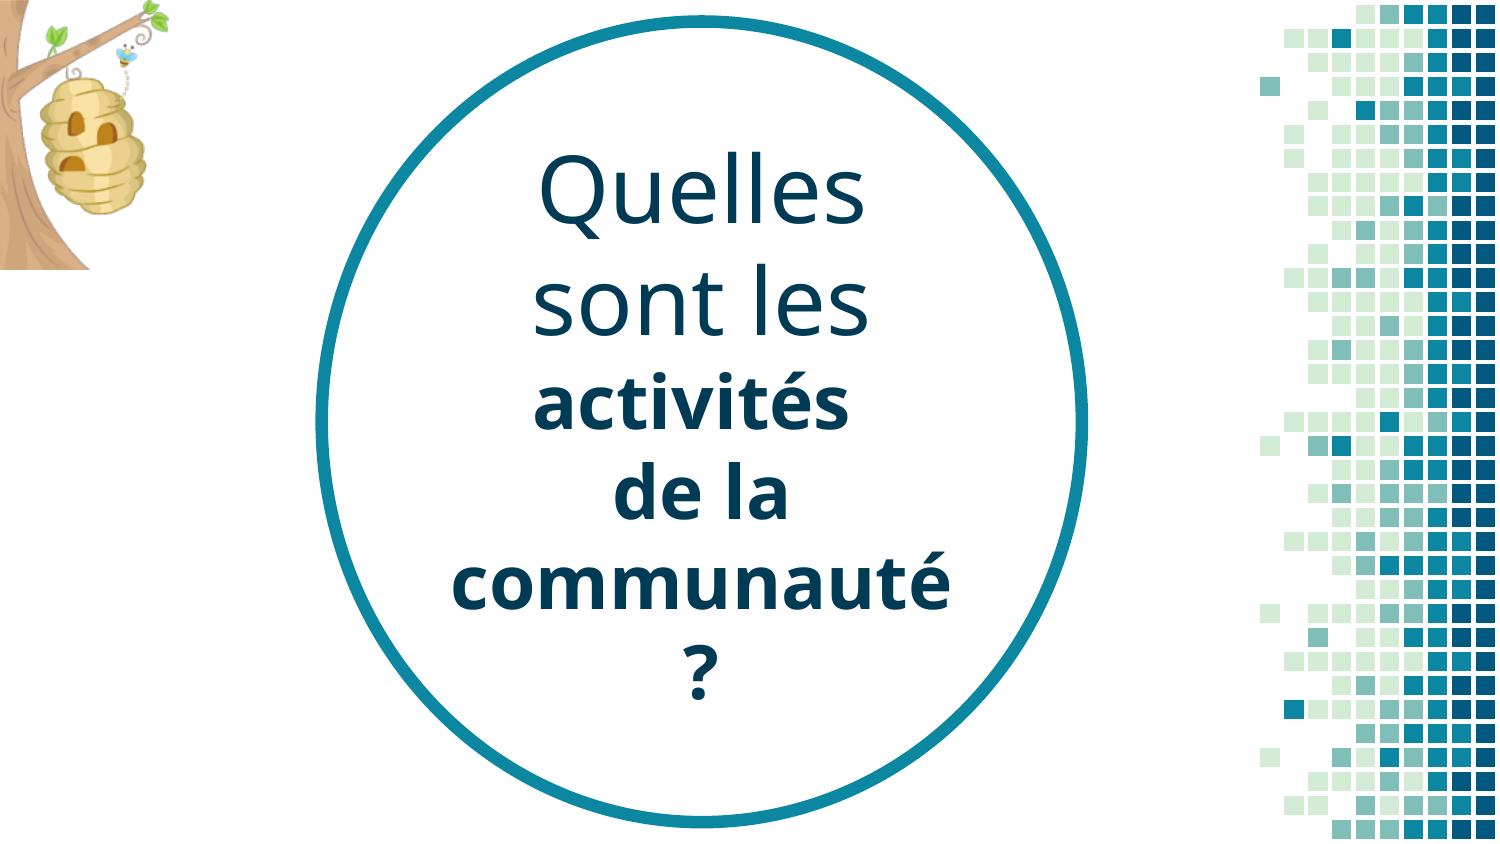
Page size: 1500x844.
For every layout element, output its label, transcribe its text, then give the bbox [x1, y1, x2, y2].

picture [0, 0, 169, 270]
text_box Quelles sont les activités de la communauté? [321, 21, 1082, 823]
title What are the Network Activities? [1001, 174, 1084, 670]
